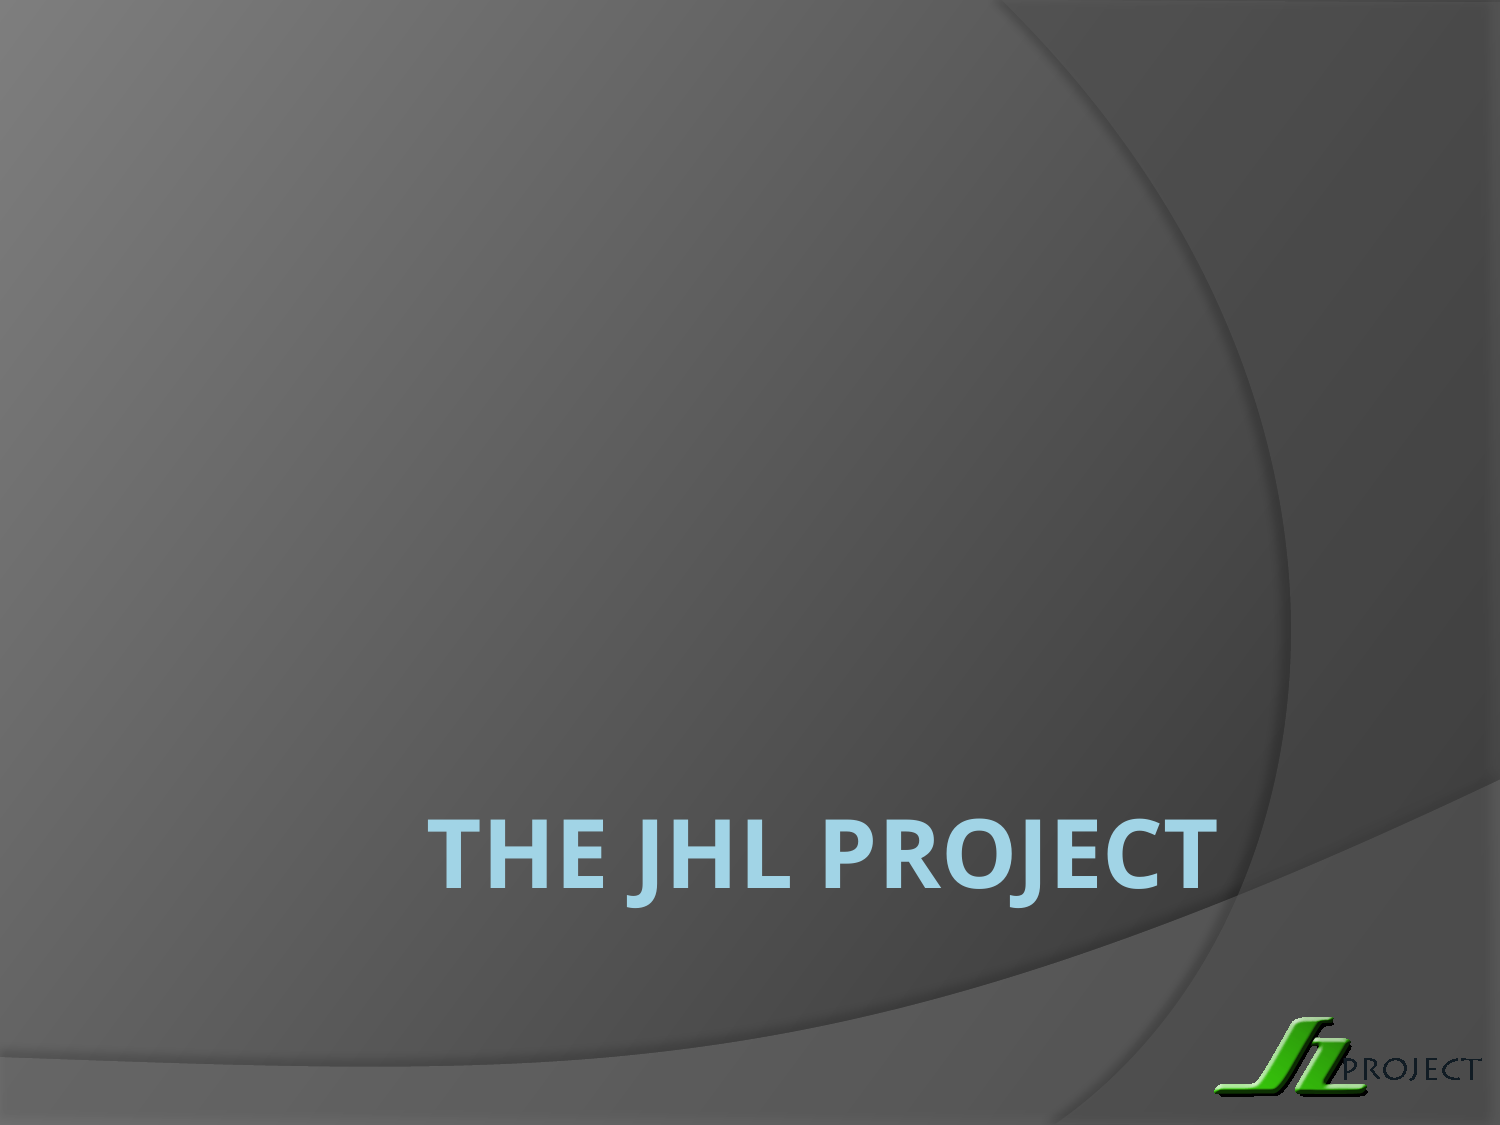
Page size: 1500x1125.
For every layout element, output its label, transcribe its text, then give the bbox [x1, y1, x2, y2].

picture [1189, 1000, 1500, 1125]
title The jhl project [164, 785, 1227, 1125]
